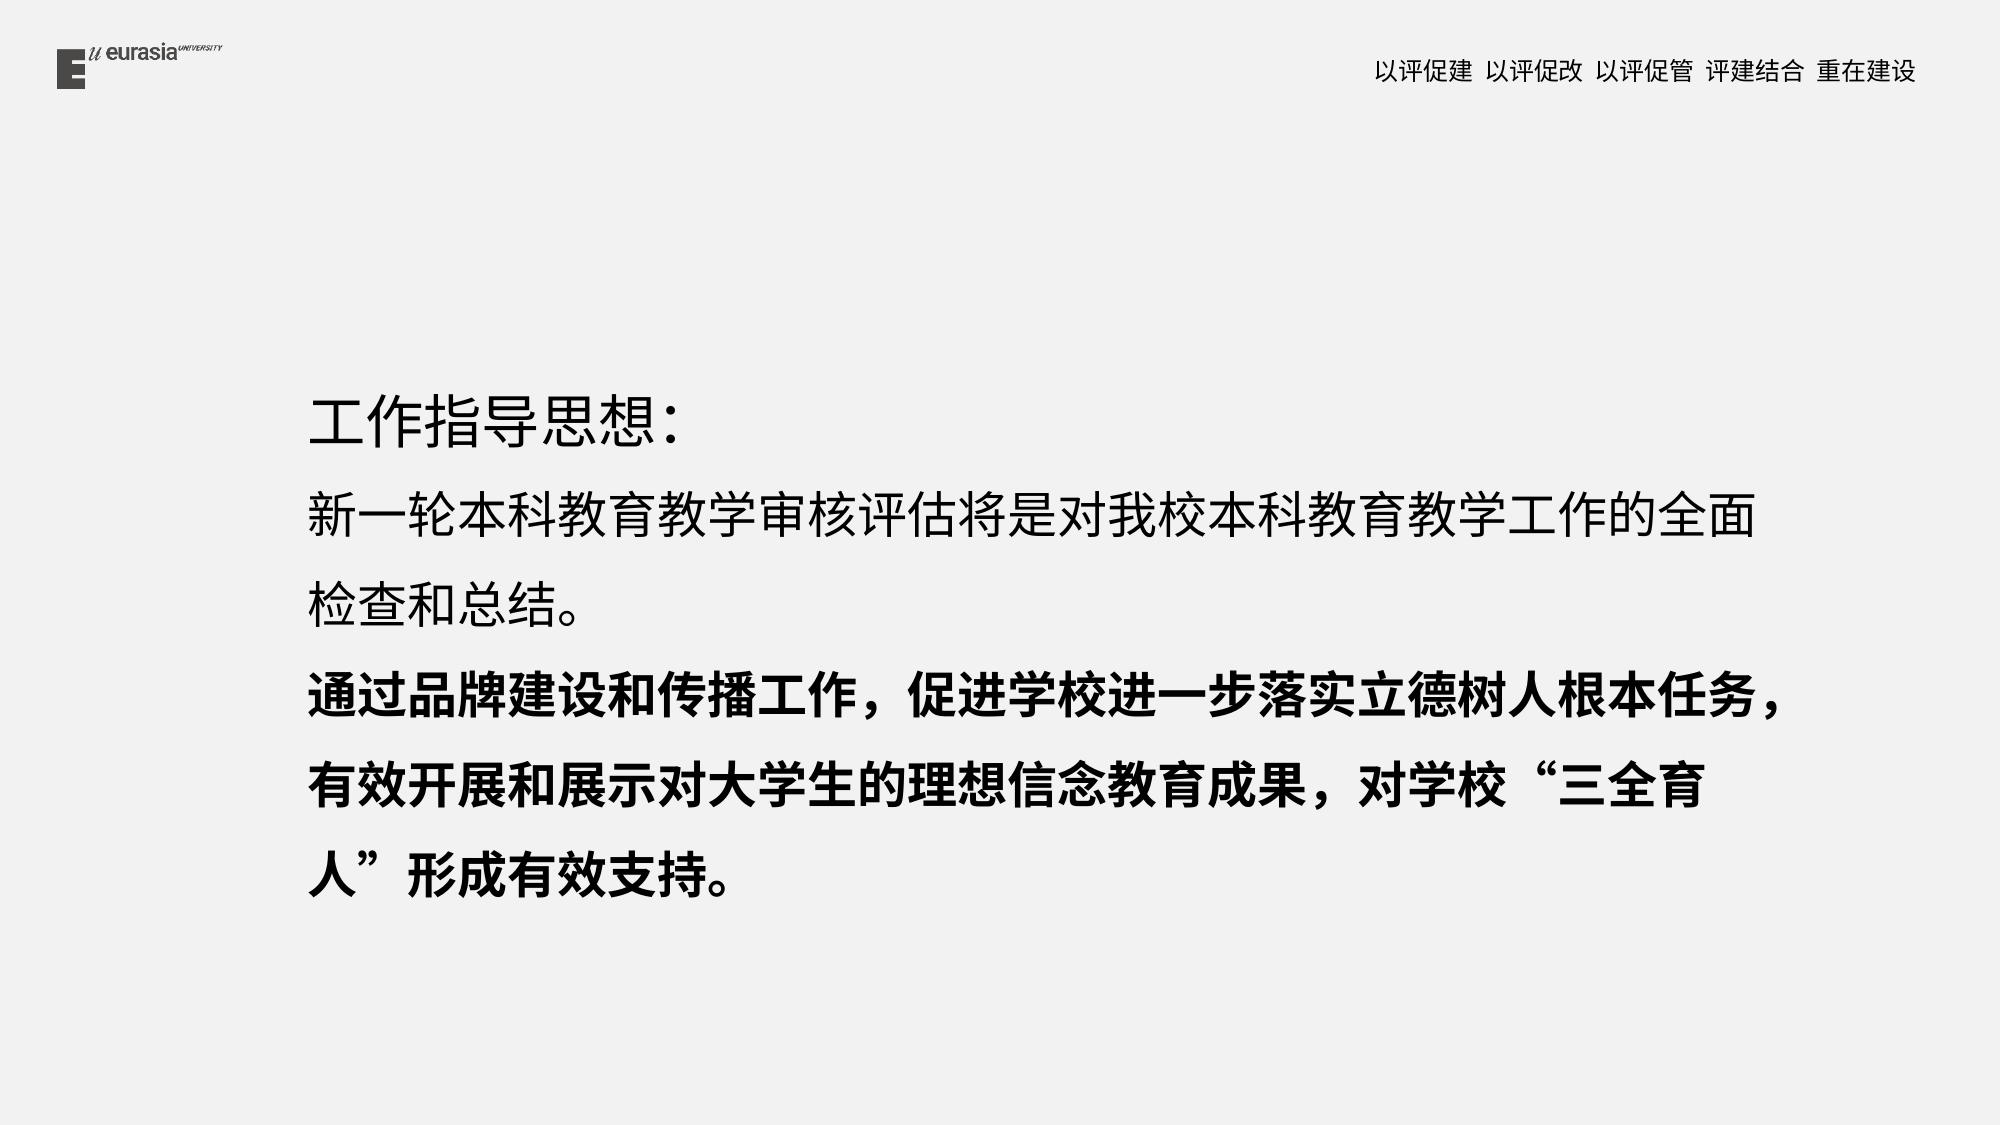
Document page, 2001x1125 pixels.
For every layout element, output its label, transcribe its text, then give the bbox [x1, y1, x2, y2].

text_box 以评促建 以评促改 以评促管 评建结合 重在建设 [1358, 44, 1947, 93]
text_box 工作指导思想： [292, 198, 1683, 446]
text_box 新一轮本科教育教学审核评估将是对我校本科教育教学工作的全面检查和总结。 通过品牌建设和传播工作，促进学校进一步落实立德树人根本任务，有效开展和展示对大学生的理想信念教育成果，对学校“三全育人”形成有效支持。 [292, 446, 1779, 912]
picture [53, 38, 231, 98]
